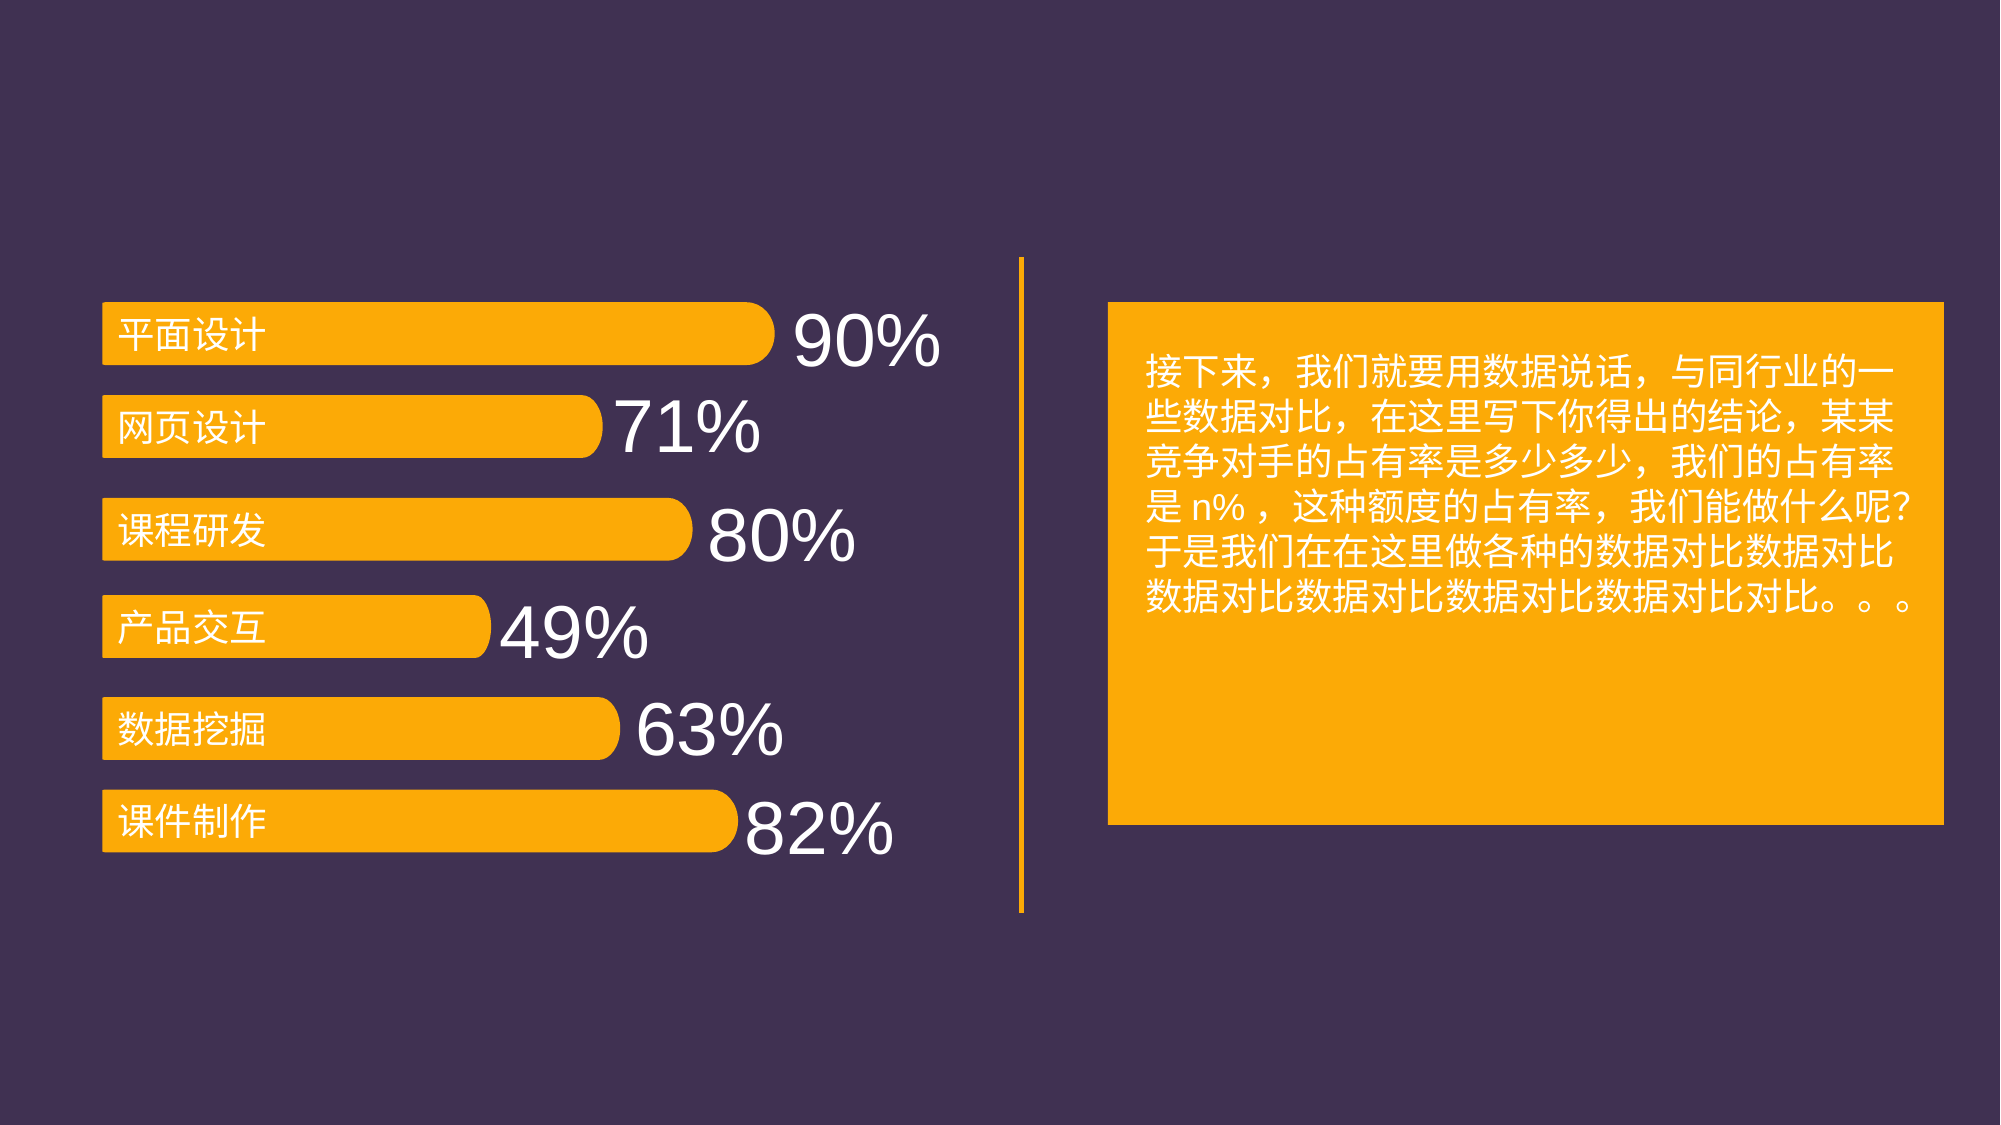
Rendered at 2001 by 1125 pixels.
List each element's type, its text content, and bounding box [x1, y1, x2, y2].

text_box 82% [729, 771, 945, 877]
text_box 平面设计 [102, 302, 775, 366]
text_box 90% [777, 283, 993, 389]
text_box 网页设计 [102, 395, 597, 458]
text_box 63% [620, 673, 835, 778]
text_box 49% [485, 575, 700, 681]
text_box 课件制作 [102, 789, 729, 853]
text_box 课程研发 [102, 497, 692, 561]
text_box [1107, 302, 1944, 825]
text_box 80% [692, 478, 908, 584]
text_box 数据挖掘 [102, 697, 620, 760]
text_box 产品交互 [102, 595, 485, 658]
text_box 71% [597, 370, 813, 475]
